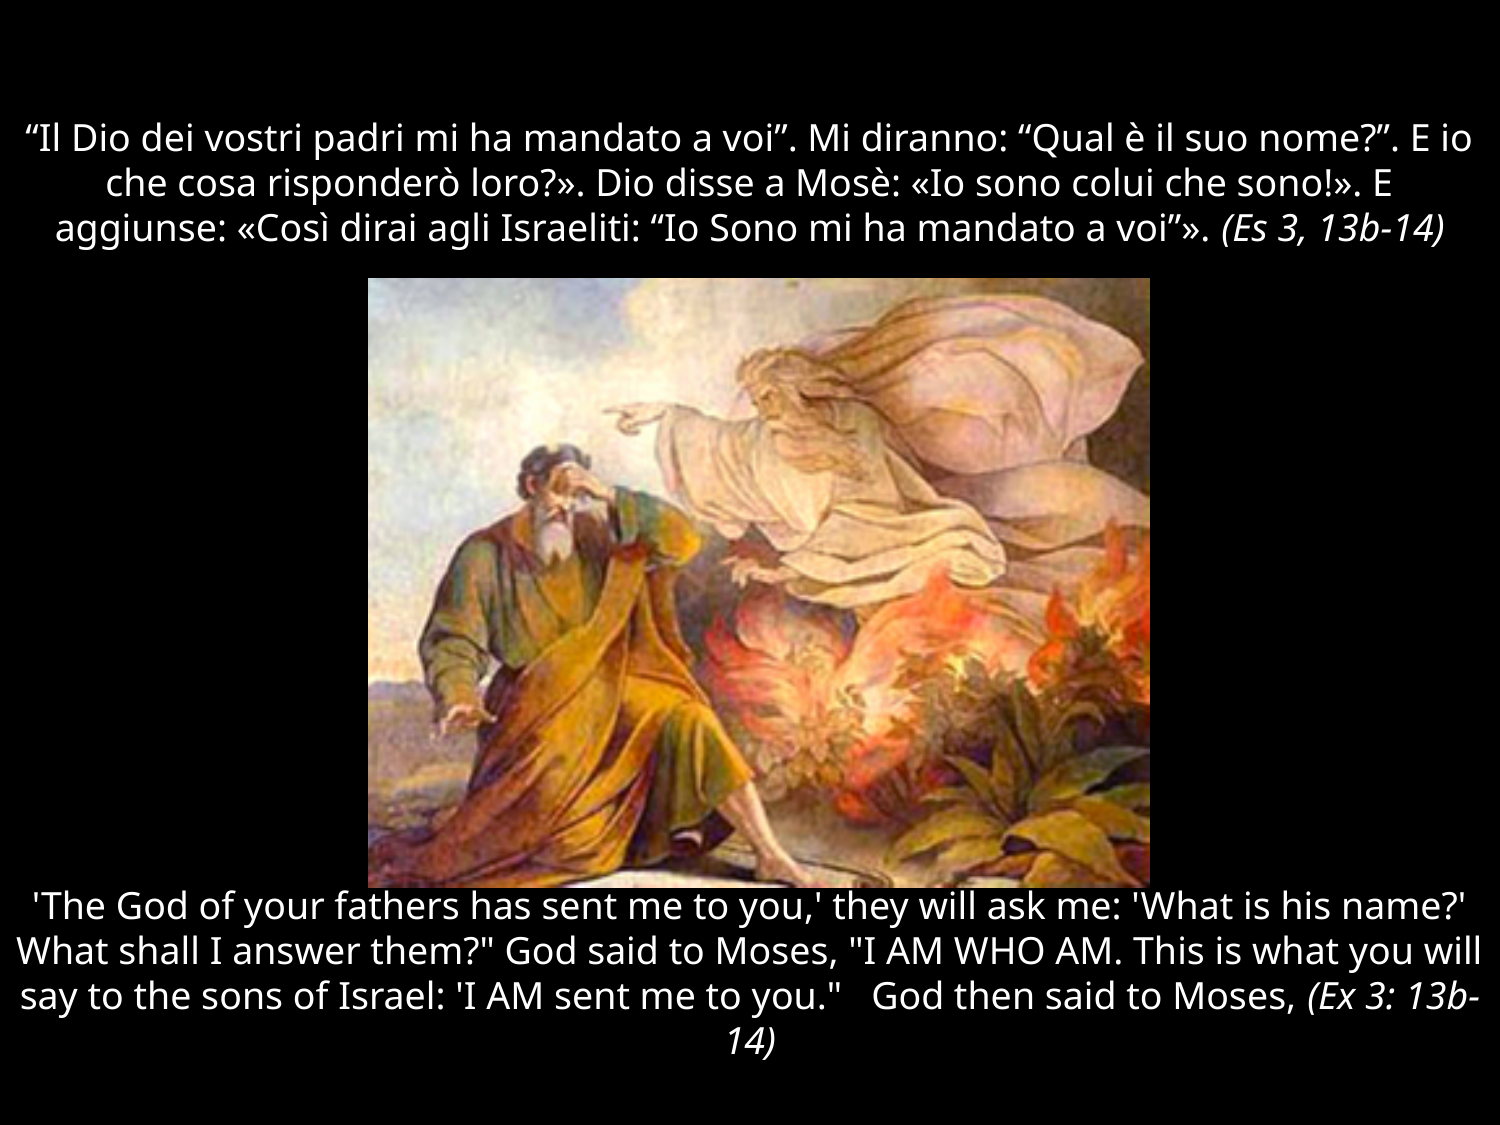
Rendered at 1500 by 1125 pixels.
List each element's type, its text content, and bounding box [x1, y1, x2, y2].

picture [368, 278, 1150, 888]
text_box 'The God of your fathers has sent me to you,' they will ask me: 'What is his name?' What shall I answer them?" God said to Moses, "I AM WHO AM. This is what you will say to the sons of Israel: 'I AM sent me to you." God then said to Moses, (Ex 3: 13b-14) [0, 874, 1500, 1070]
title “Il Dio dei vostri padri mi ha mandato a voi”. Mi diranno: “Qual è il suo nome?”. E io che cosa risponderò loro?». Dio disse a Mosè: «Io sono colui che sono!». E aggiunse: «Così dirai agli Israeliti: “Io Sono mi ha mandato a voi”». (Es 3, 13b-14) [0, 87, 1500, 275]
